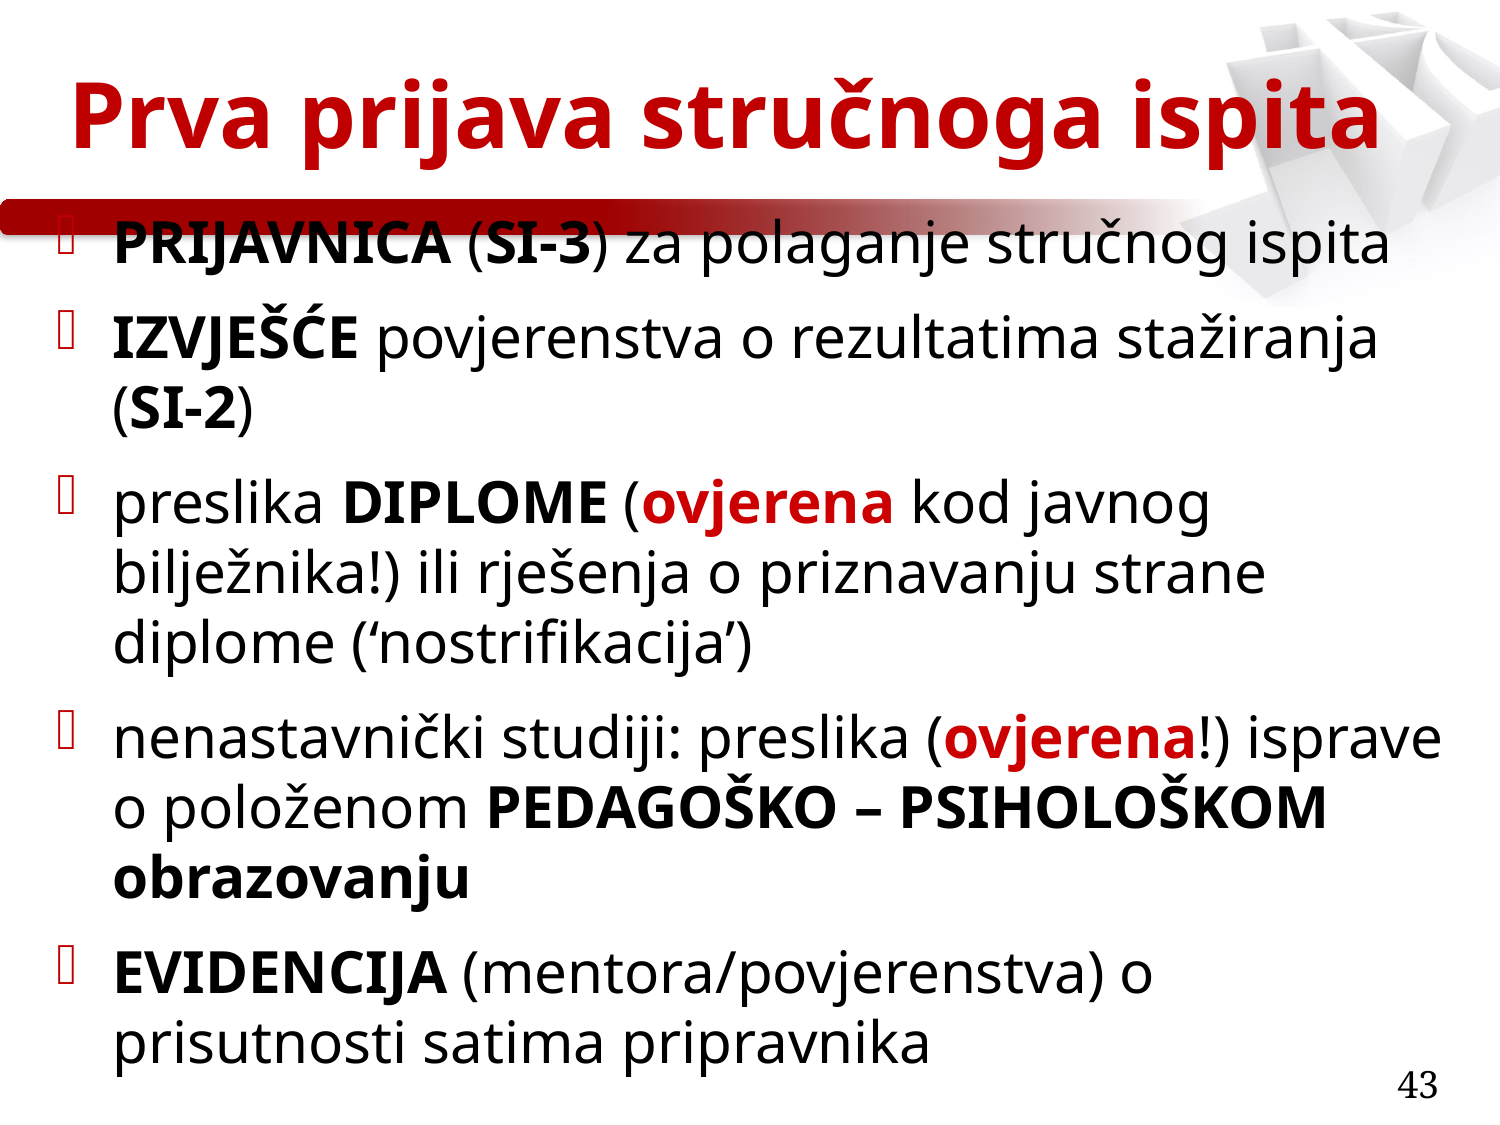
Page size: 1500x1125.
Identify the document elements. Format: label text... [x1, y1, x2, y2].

title Prva prijava stručnoga ispita [53, 42, 1412, 181]
slide_number 43 [1382, 1053, 1474, 1114]
picture [1171, 0, 1500, 307]
list PRIJAVNICA (SI-3) za polaganje stručnog ispita IZVJEŠĆE povjerenstva o rezultatima stažiranja (SI-2) preslika DIPLOME (ovjerena kod javnog bilježnika!) ili rješenja o priznavanju strane diplome (‘nostrifikacija’) nenastavnički studiji: preslika (ovjerena!) isprave o položenom PEDAGOŠKO – PSIHOLOŠKOM obrazovanju EVIDENCIJA (mentora/povjerenstva) o prisutnosti satima pripravnika [41, 292, 1459, 988]
